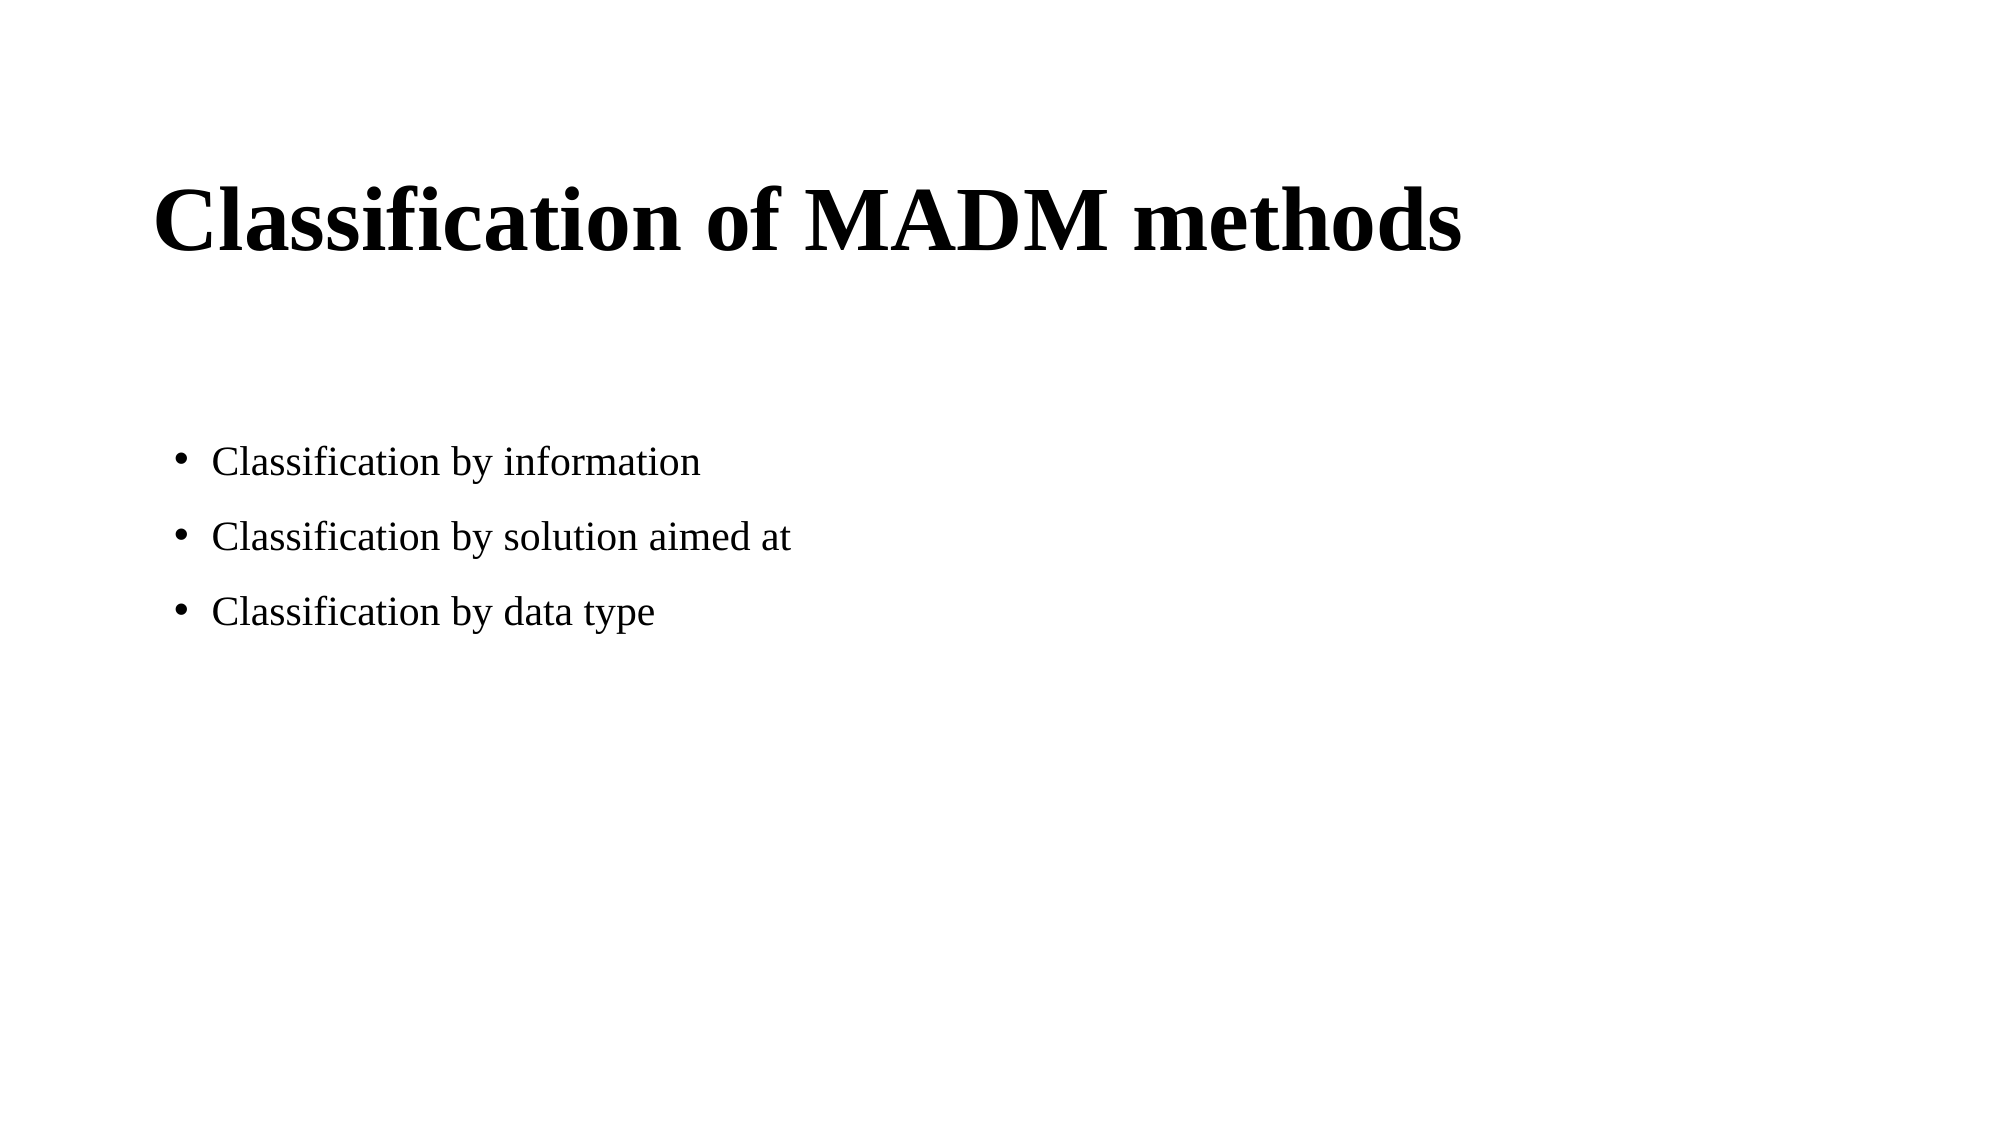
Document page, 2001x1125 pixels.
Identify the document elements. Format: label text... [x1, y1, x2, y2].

list Classification by information Classification by solution aimed at Classification by data type [159, 401, 1597, 724]
title Classification of MADM methods [137, 112, 1863, 330]
